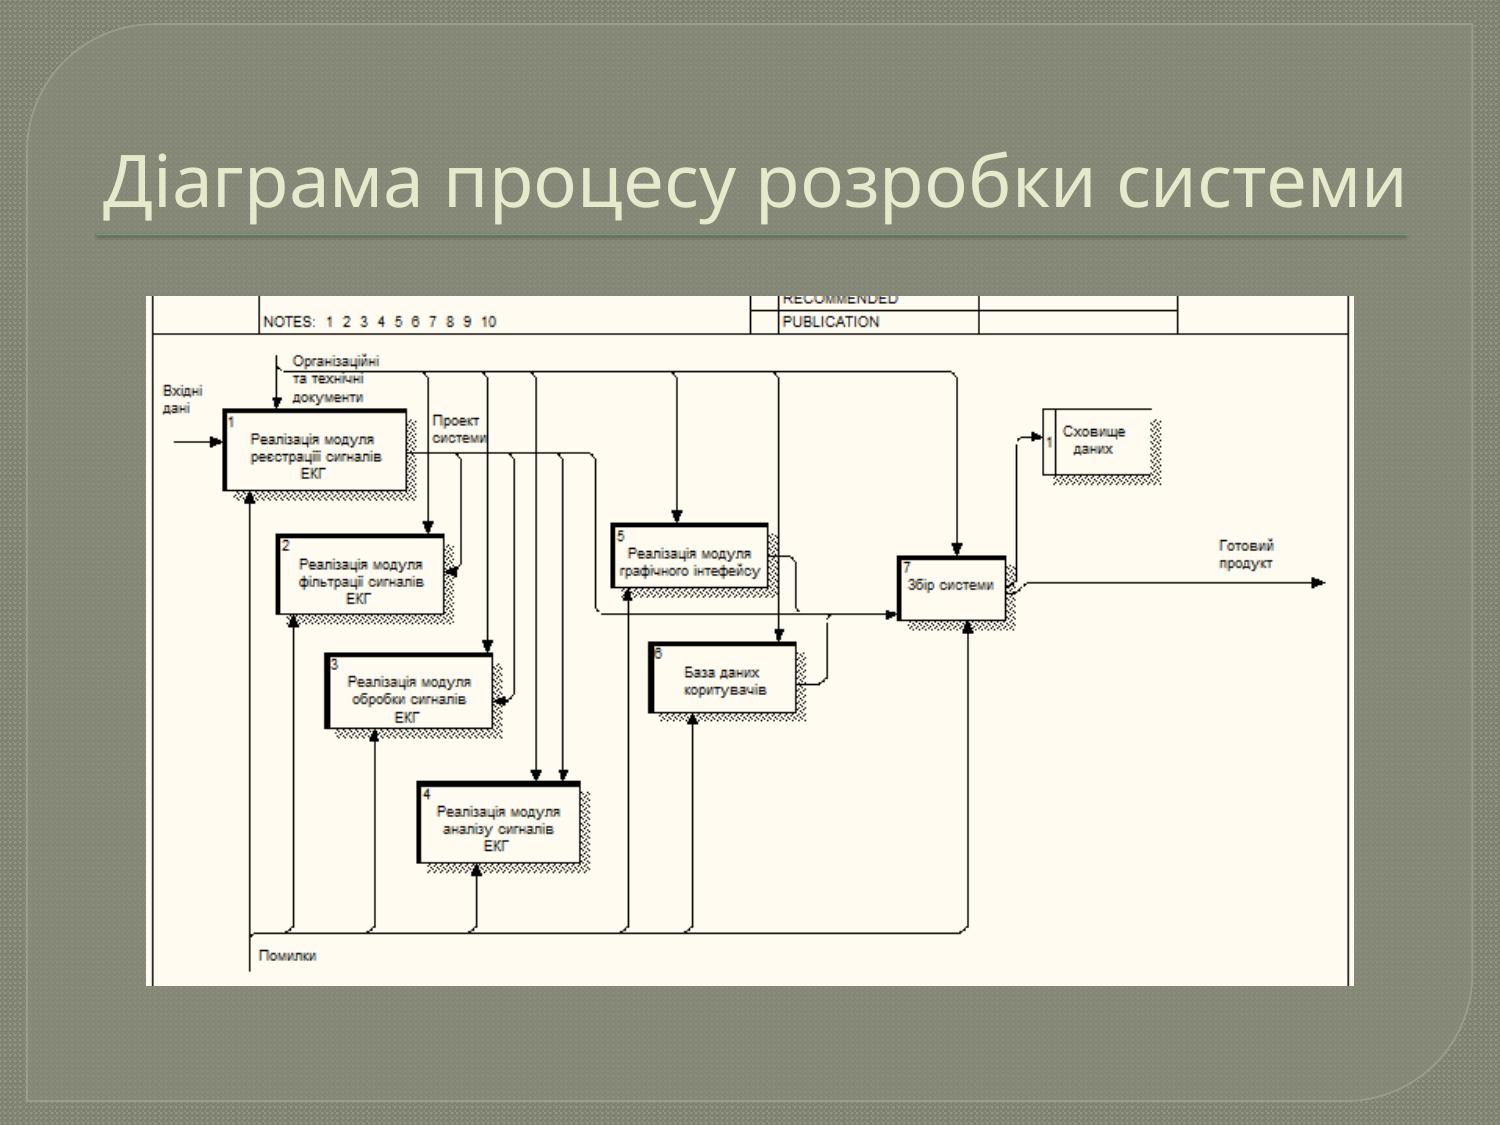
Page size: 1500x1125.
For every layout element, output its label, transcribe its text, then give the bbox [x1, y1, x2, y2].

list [146, 296, 1354, 987]
title Діаграма процесу розробки системи [75, 41, 1425, 230]
